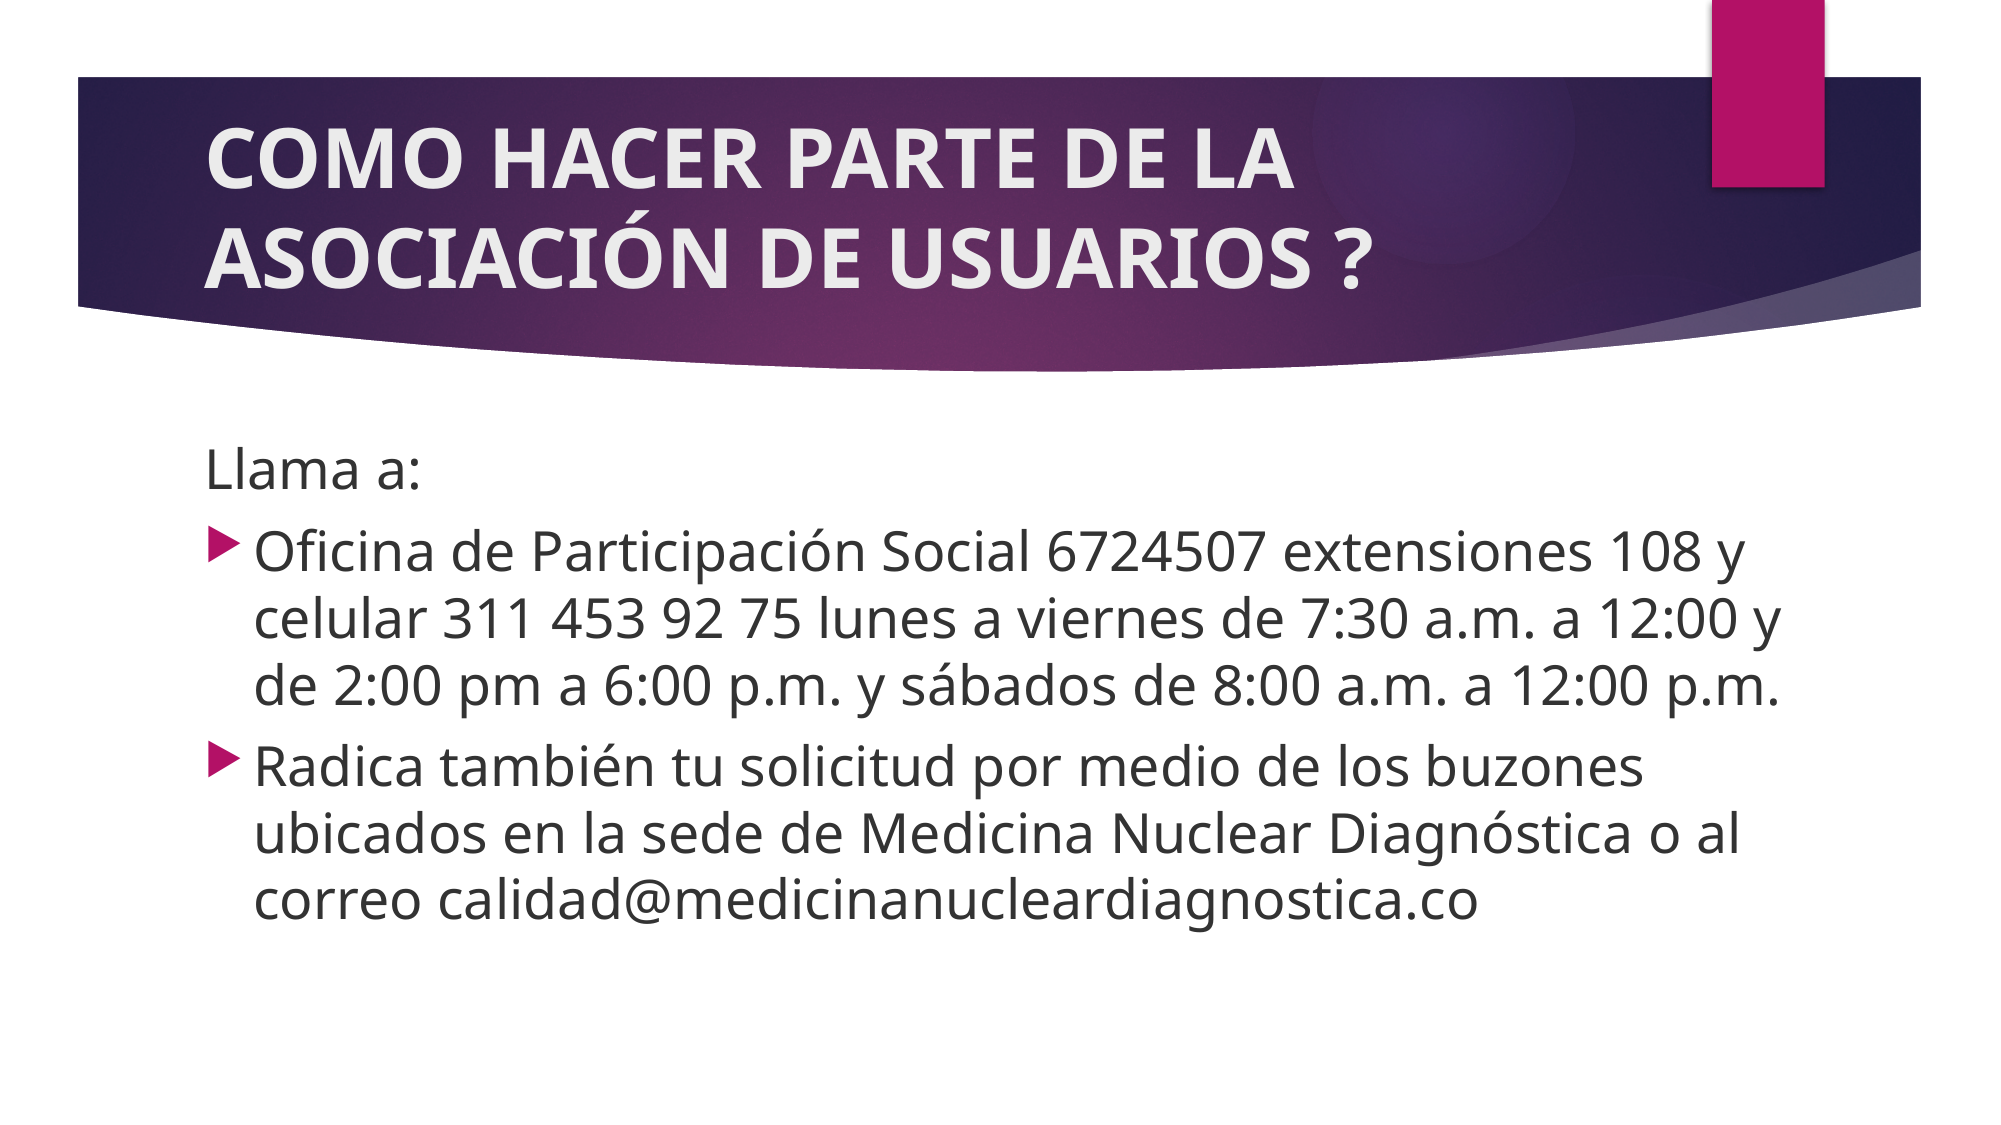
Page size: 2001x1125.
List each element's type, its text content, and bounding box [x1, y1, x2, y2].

list Llama a: Oficina de Participación Social 6724507 extensiones 108 y celular 311 453 92 75 lunes a viernes de 7:30 a.m. a 12:00 y de 2:00 pm a 6:00 p.m. y sábados de 8:00 a.m. a 12:00 p.m. Radica también tu solicitud por medio de los buzones ubicados en la sede de Medicina Nuclear Diagnóstica o al correo calidad@medicinanucleardiagnostica.co [189, 427, 1811, 988]
title COMO HACER PARTE DE LA ASOCIACIÓN DE USUARIOS ? [189, 110, 1849, 300]
